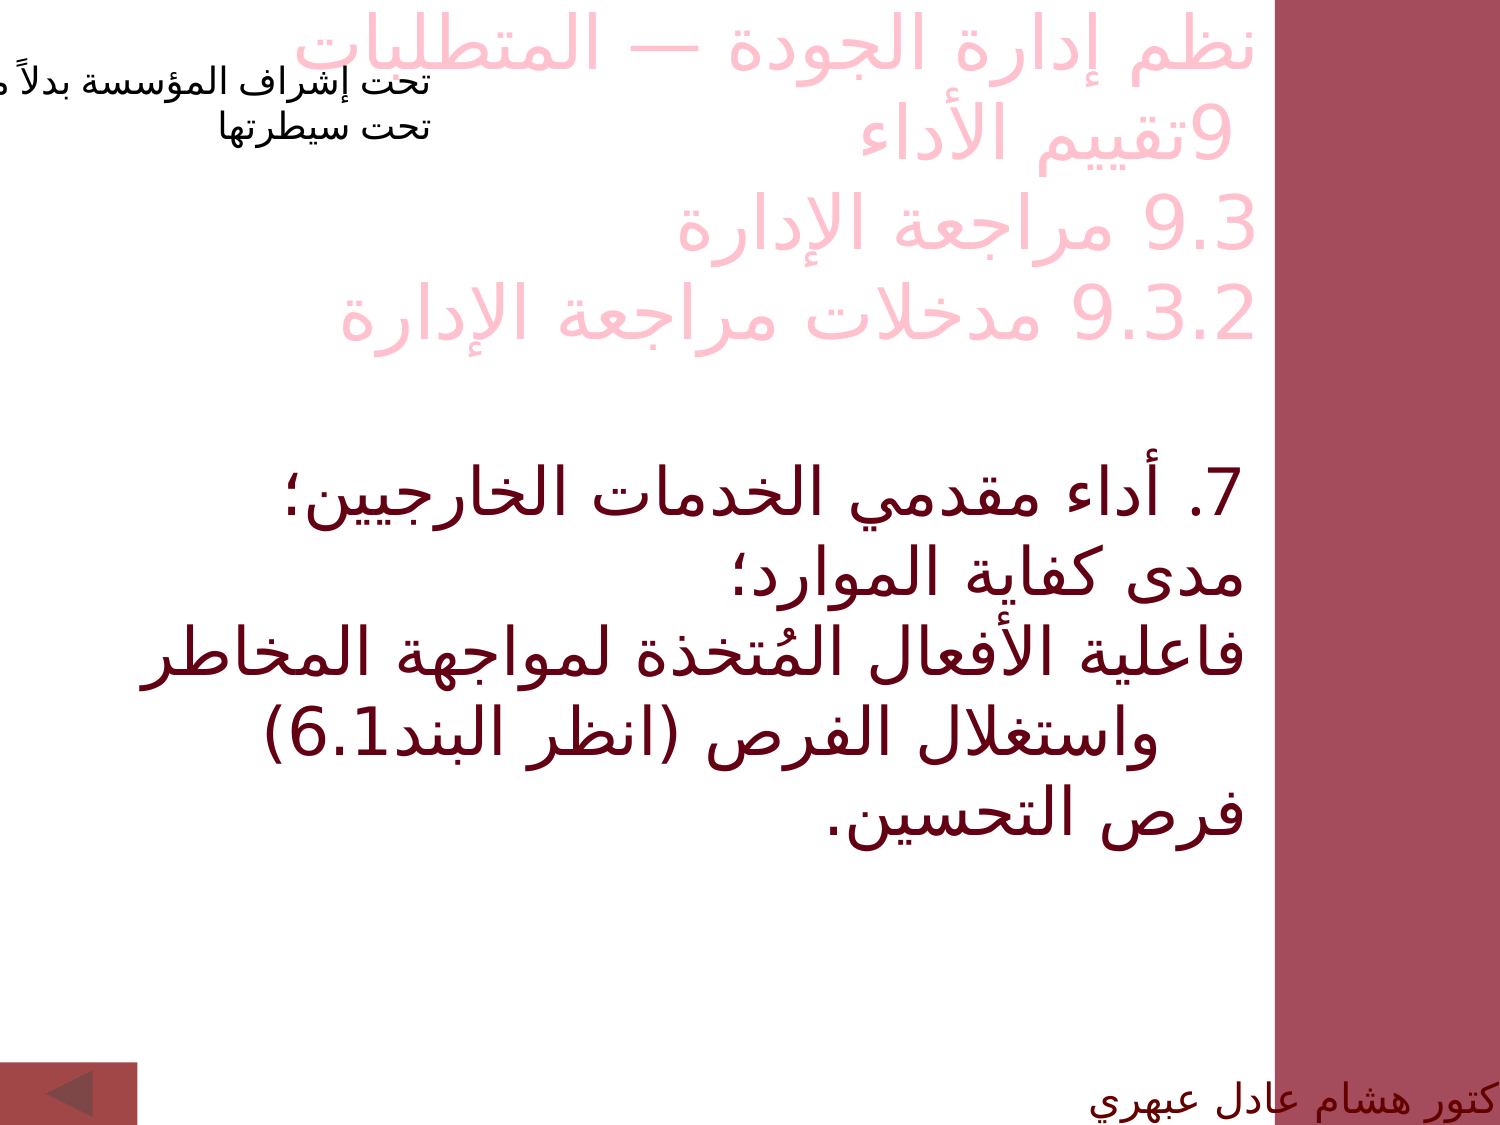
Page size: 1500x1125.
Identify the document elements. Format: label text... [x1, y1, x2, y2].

text_box الدكتور هشام عادل عبهري [1073, 1064, 1500, 1125]
text_box أداء مقدمي الخدمات الخارجيين؛ مدى كفاية الموارد؛ فاعلية الأفعال المُتخذة لمواجهة المخاطر واستغلال الفرص (انظر البند6.1) فرص التحسين. [12, 441, 1263, 856]
text_box [0, 1060, 140, 1125]
text_box [1273, 0, 1500, 1064]
text_box نظم إدارة الجودة — المتطلبات 9تقييم الأداء 9.3 مراجعة الإدارة 9.3.2 مدخلات مراجعة الإدارة [0, 0, 1275, 363]
text_box تحت إشراف المؤسسة بدلاً من تحت سيطرتها [0, 49, 447, 155]
